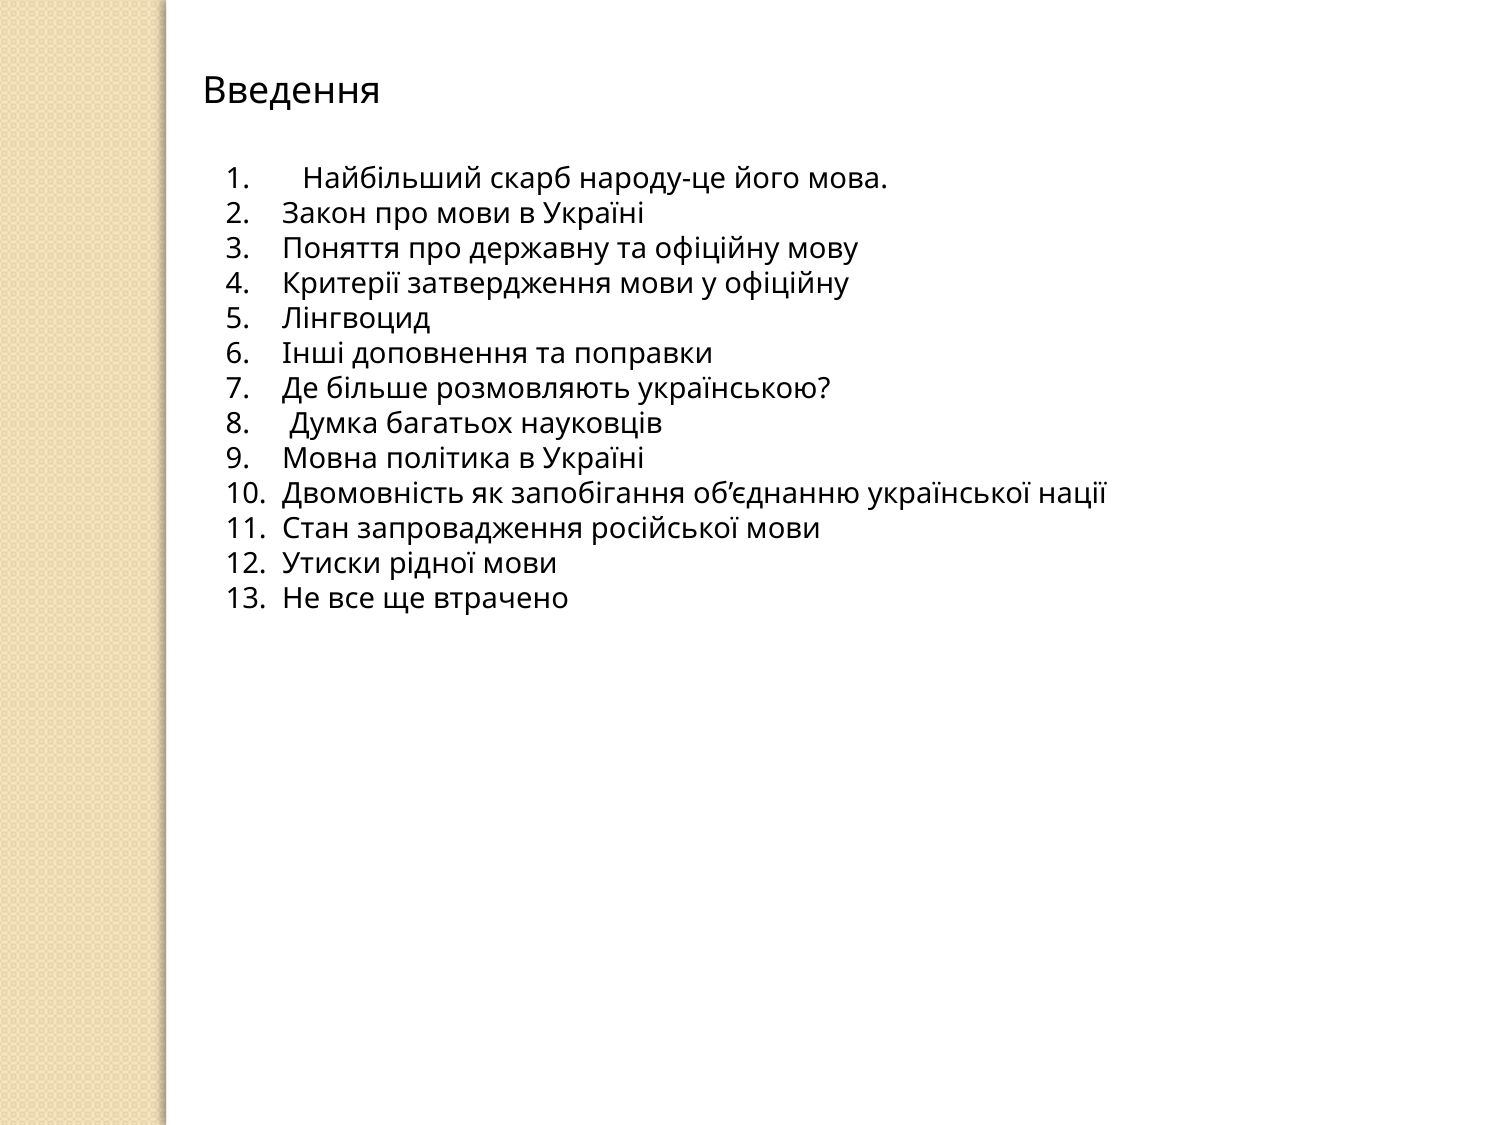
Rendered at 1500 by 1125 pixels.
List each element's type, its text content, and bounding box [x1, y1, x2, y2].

text_box 1. Найбільший скарб народу-це його мова. Закон про мови в Україні Поняття про державну та офіційну мову Критерії затвердження мови у офіційну Лінгвоцид Інші доповнення та поправки Де більше розмовляють українською? Думка багатьох науковців Мовна політика в Україні Двомовність як запобігання об’єднанню української нації Стан запровадження російської мови Утиски рідної мови Не все ще втрачено [210, 152, 1372, 727]
text_box Введення [187, 58, 1325, 119]
